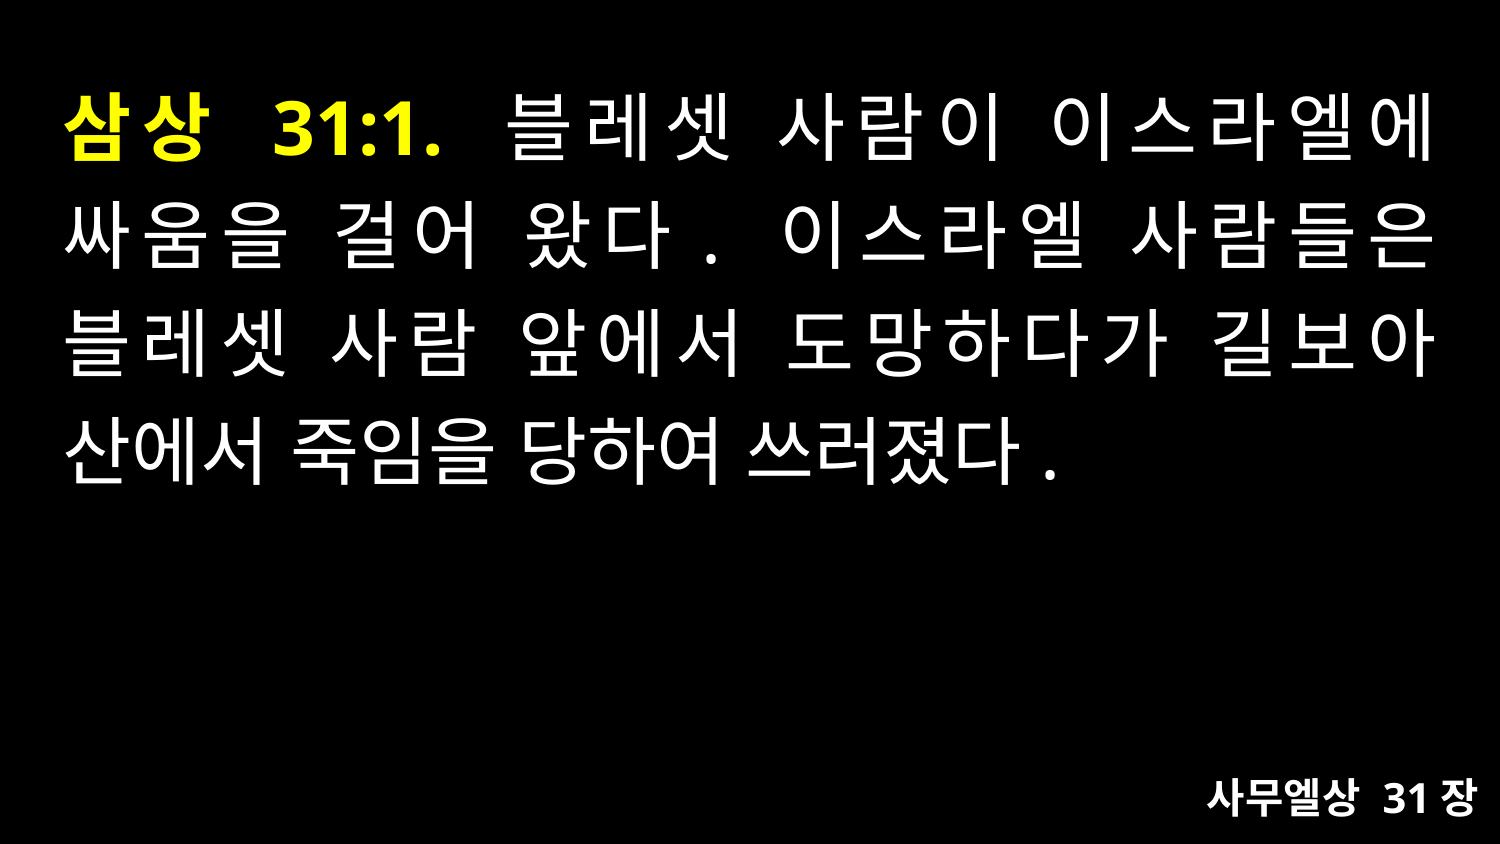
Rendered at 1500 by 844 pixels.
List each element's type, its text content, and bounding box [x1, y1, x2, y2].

subtitle 사무엘상 31장 [916, 770, 1500, 844]
title 삼상 31:1. 블레셋 사람이 이스라엘에 싸움을 걸어 왔다. 이스라엘 사람들은 블레셋 사람 앞에서 도망하다가 길보아 산에서 죽임을 당하여 쓰러졌다. [0, 0, 1500, 844]
